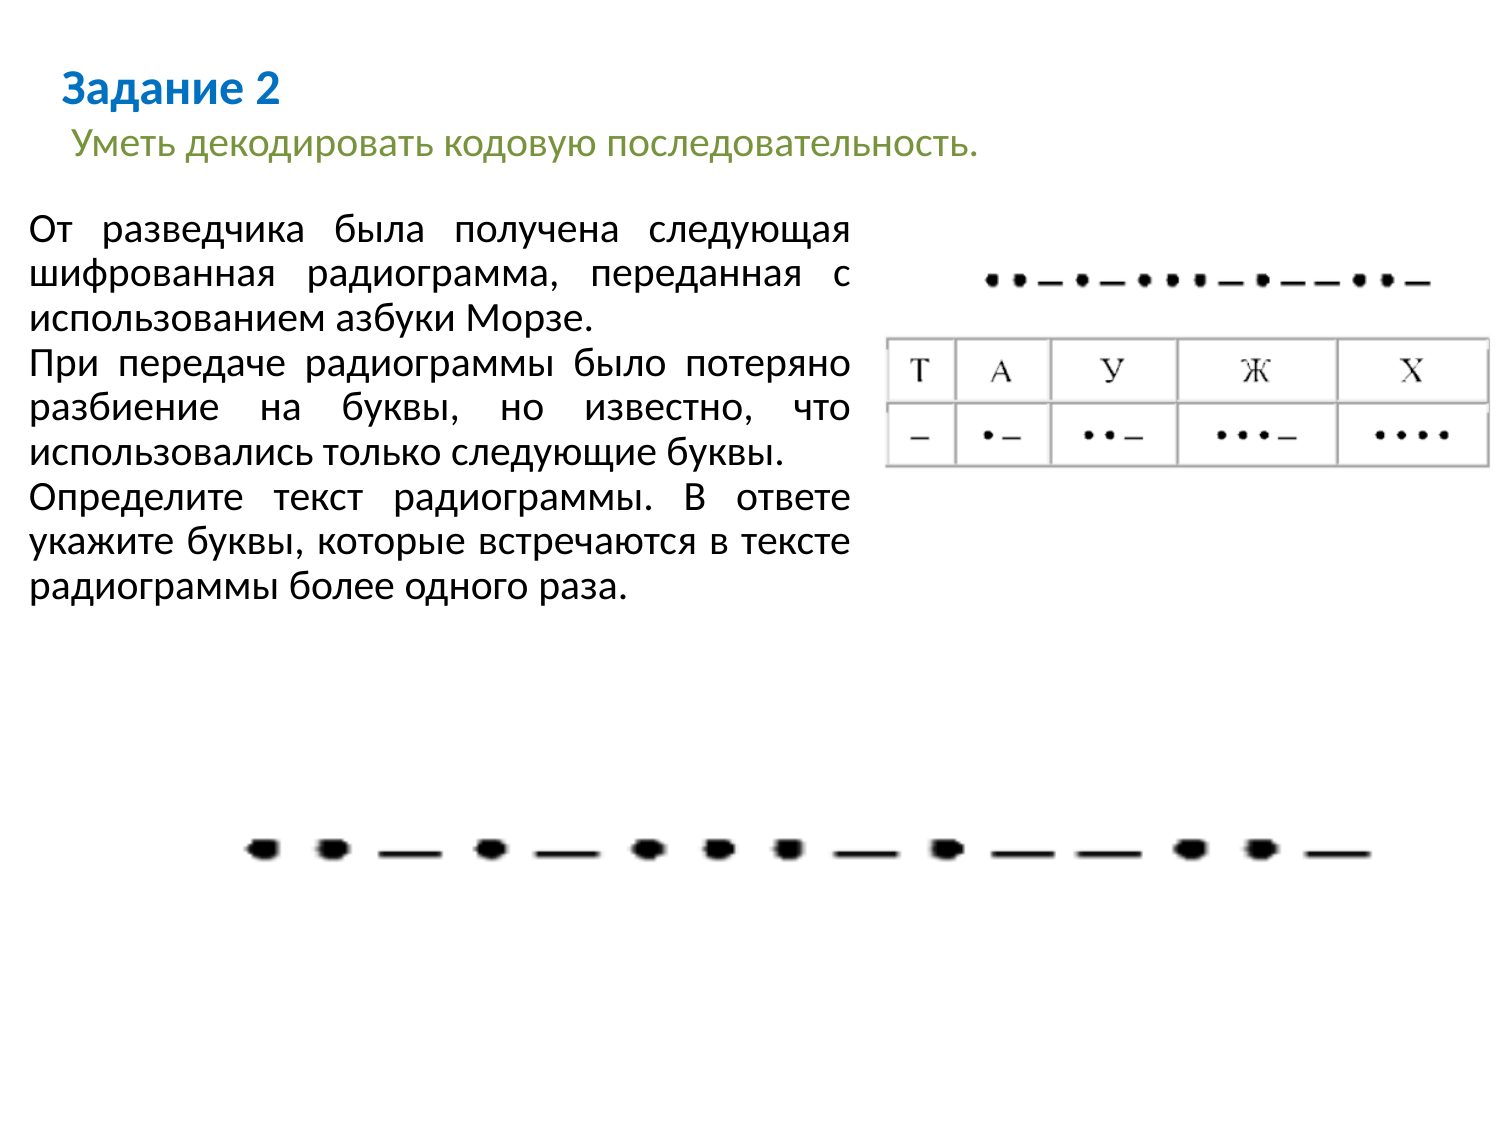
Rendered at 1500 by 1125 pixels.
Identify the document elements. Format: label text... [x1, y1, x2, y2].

text_box Задание 2 Уметь декодировать кодовую последовательность. [46, 46, 1442, 172]
picture [880, 329, 1496, 472]
table_header От разведчика была получена следующая шифрованная радиограмма, переданная с использованием азбуки Морзе. При передаче радиограммы было потеряно разбиение на буквы, но известно, что использовались только следующие буквы. Определите текст радиограммы. В ответе укажите буквы, которые встречаются в тексте радиограммы более одного раза. [19, 209, 862, 689]
picture [218, 810, 1400, 882]
picture [973, 255, 1442, 301]
